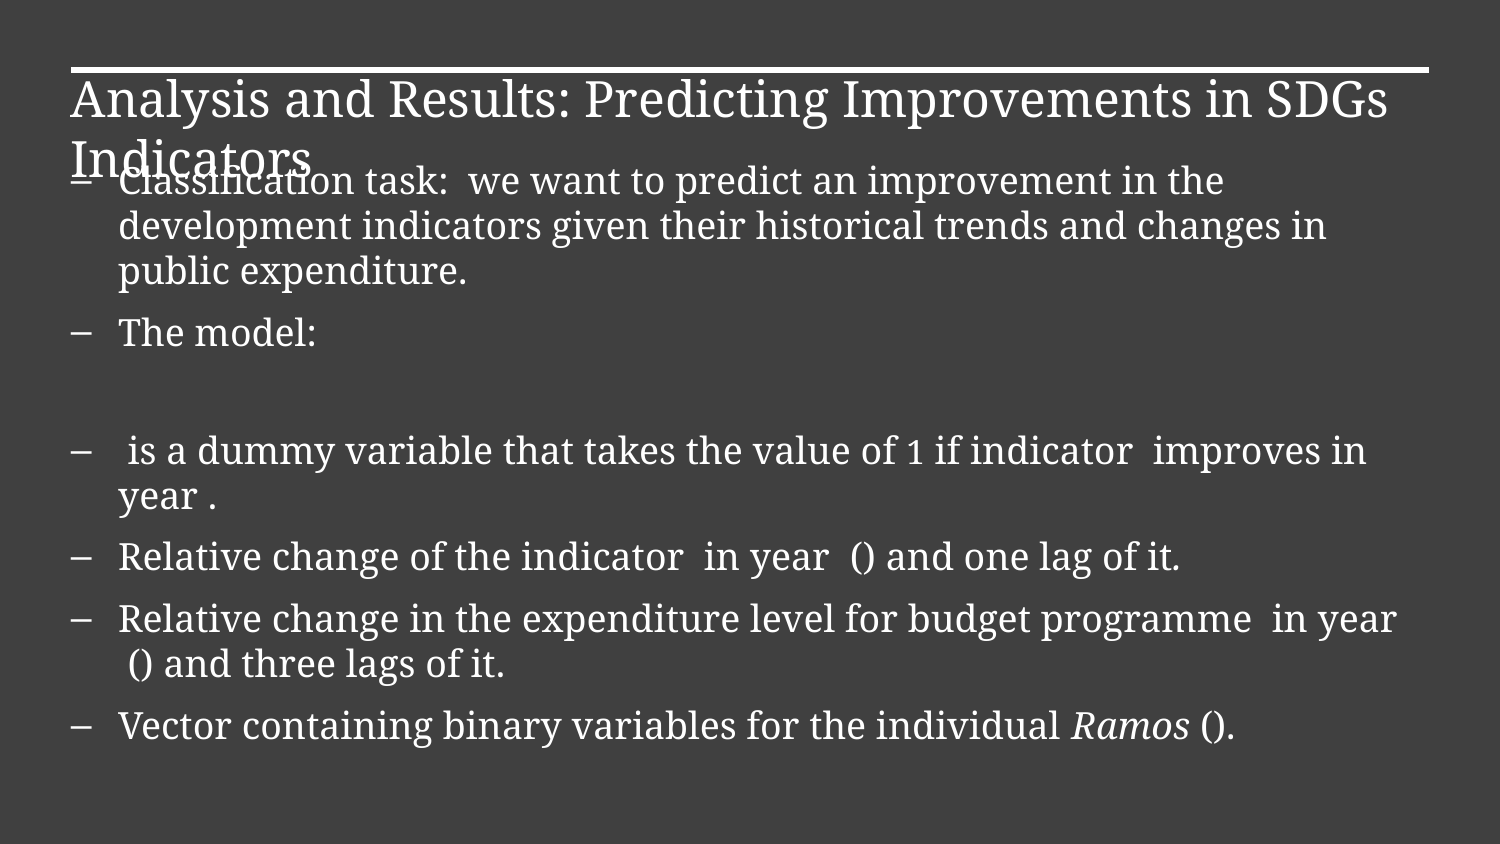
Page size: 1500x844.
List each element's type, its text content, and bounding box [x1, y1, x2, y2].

list Analysis and Results: Predicting Improvements in SDGs Indicators [70, 67, 1430, 183]
